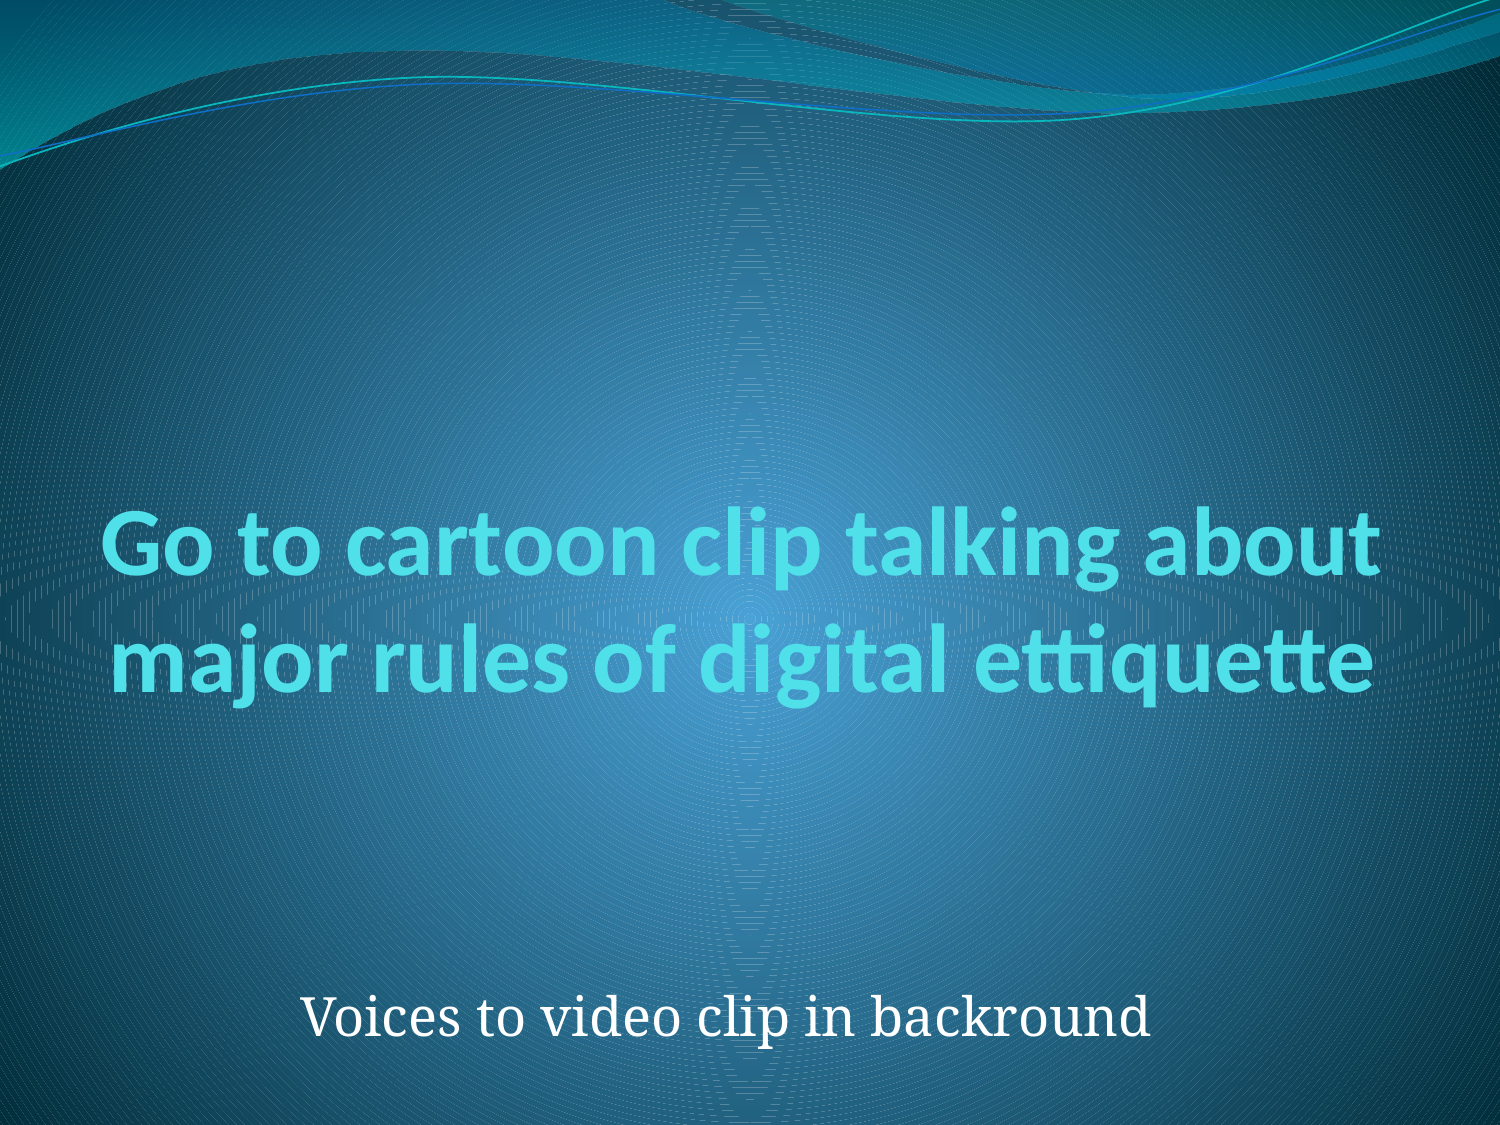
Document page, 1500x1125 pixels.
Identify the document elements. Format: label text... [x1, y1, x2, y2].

title Go to cartoon clip talking about major rules of digital ettiquette [99, 412, 1388, 713]
subtitle Voices to video clip in backround [87, 975, 1376, 1100]
